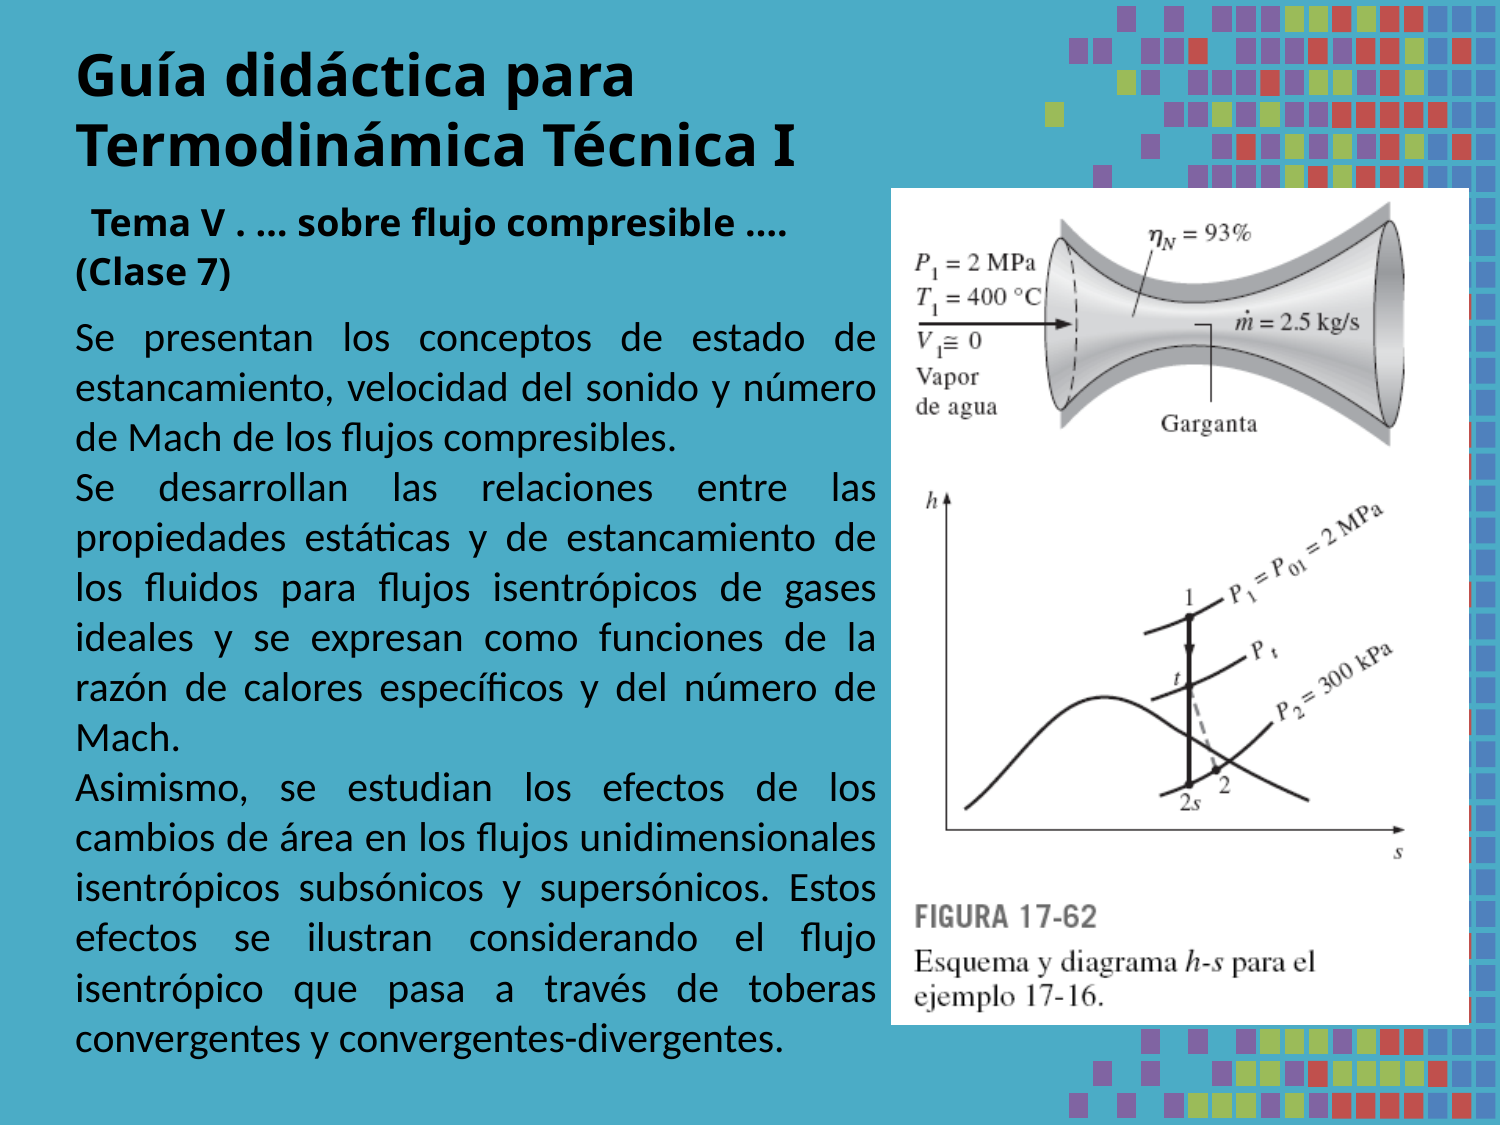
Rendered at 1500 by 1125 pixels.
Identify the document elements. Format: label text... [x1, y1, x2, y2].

title Guía didáctica para Termodinámica Técnica I Tema V . … sobre flujo compresible …. (Clase 7) [60, 30, 1041, 283]
text_box Se presentan los conceptos de estado de estancamiento, velocidad del sonido y número de Mach de los flujos compresibles. Se desarrollan las relaciones entre las propiedades estáticas y de estancamiento de los fluidos para flujos isentrópicos de gases ideales y se expresan como funciones de la razón de calores específicos y del número de Mach. Asimismo, se estudian los efectos de los cambios de área en los flujos unidimensionales isentrópicos subsónicos y supersónicos. Estos efectos se ilustran considerando el flujo isentrópico que pasa a través de toberas convergentes y convergentes-divergentes. [60, 302, 892, 1068]
picture [891, 188, 1469, 1025]
